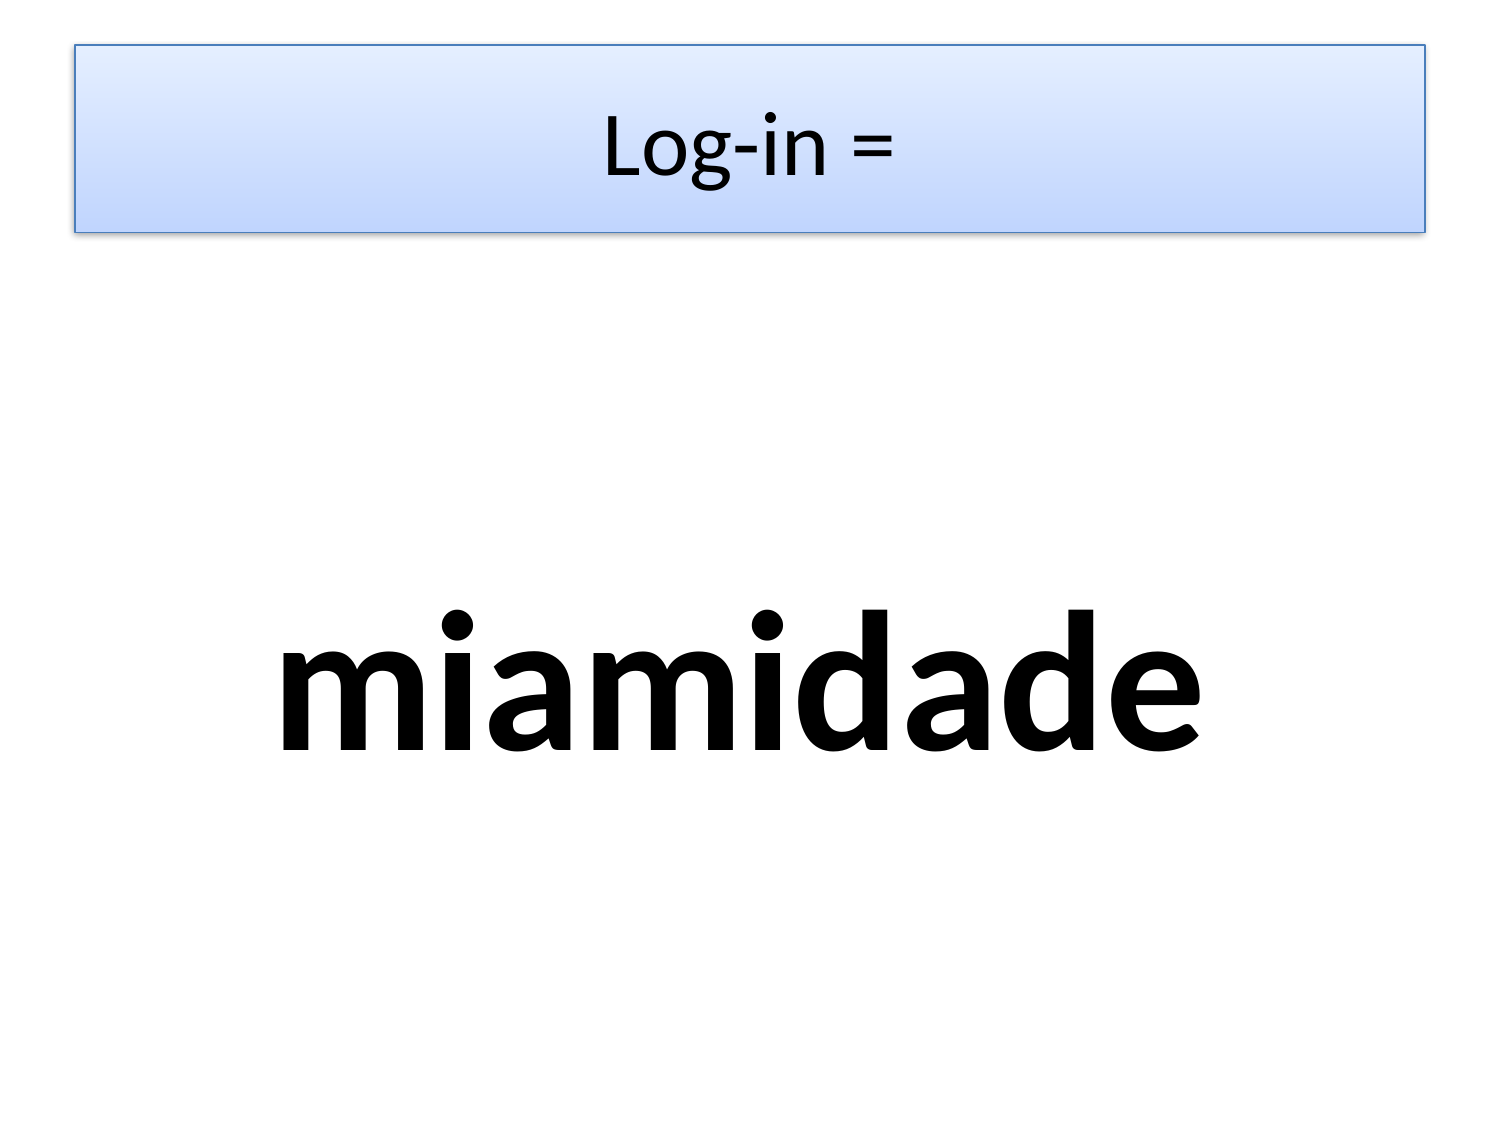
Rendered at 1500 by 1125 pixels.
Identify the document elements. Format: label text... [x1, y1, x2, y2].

list miamidade [75, 262, 1425, 1005]
title Log-in = [74, 44, 1426, 233]
